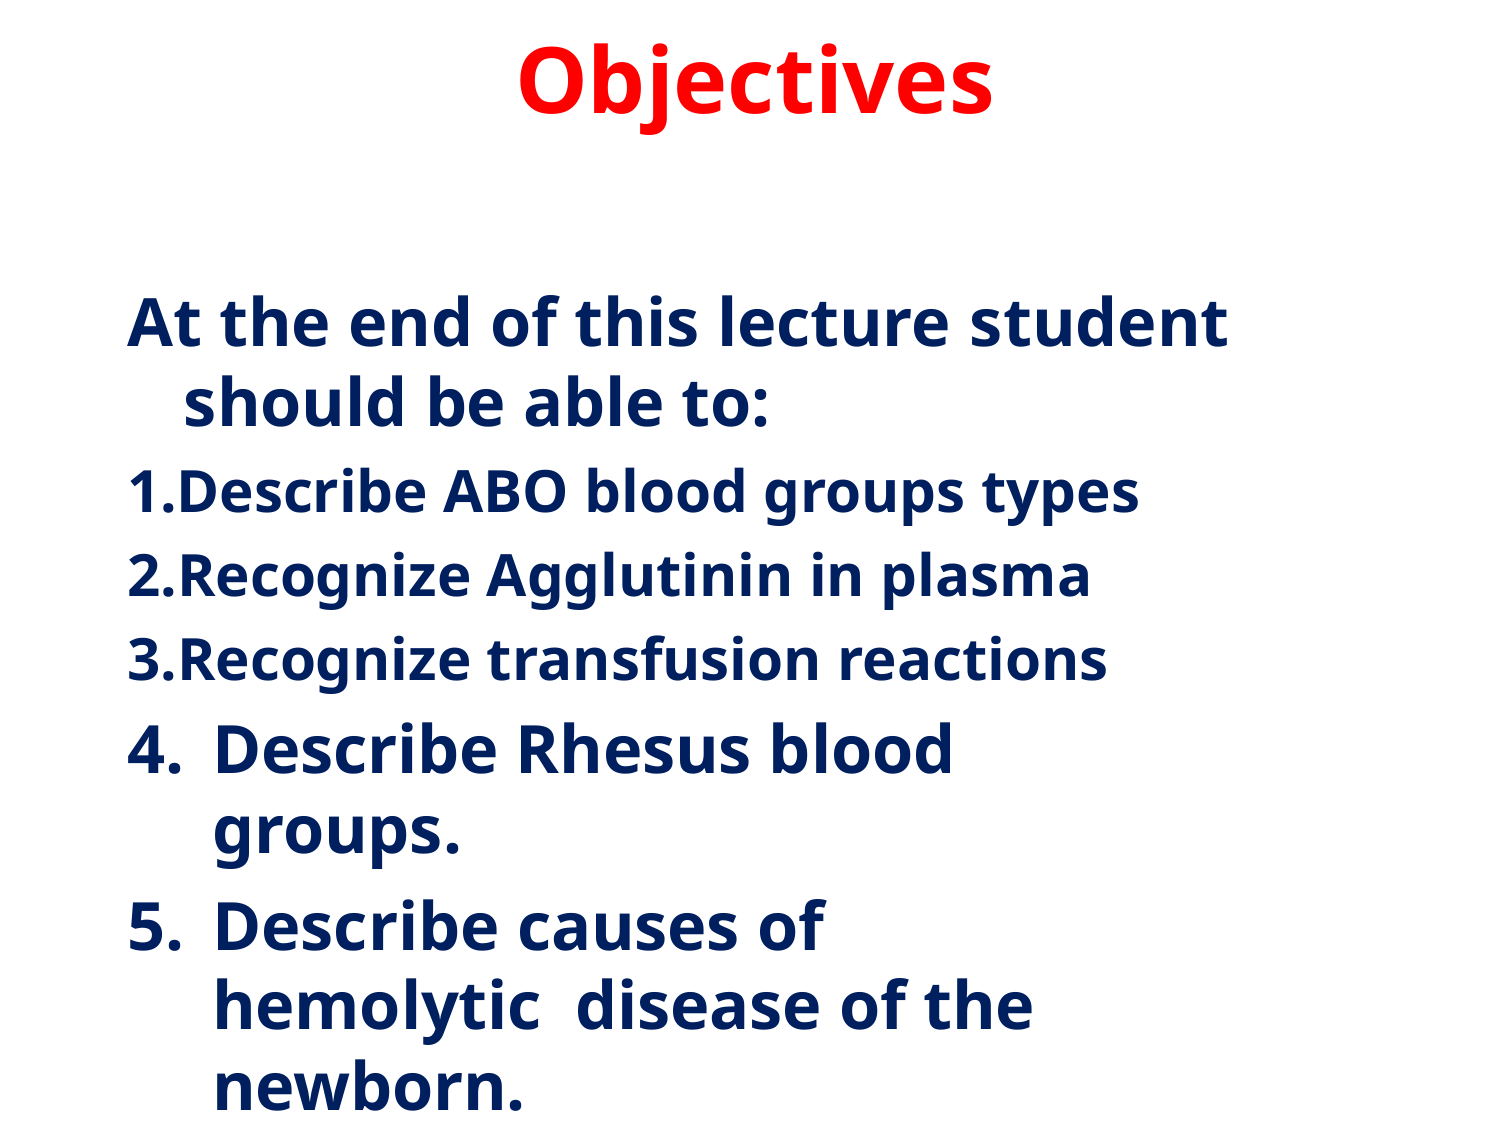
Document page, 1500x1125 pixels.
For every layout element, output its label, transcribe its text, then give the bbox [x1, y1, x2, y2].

text_box At the end of this lecture student should be able to: 1.Describe ABO blood groups types 2.Recognize Agglutinin in plasma 3.Recognize transfusion reactions Describe Rhesus blood groups. Describe causes of hemolytic disease of the newborn. [125, 279, 1258, 1124]
title Objectives [119, 21, 1381, 210]
